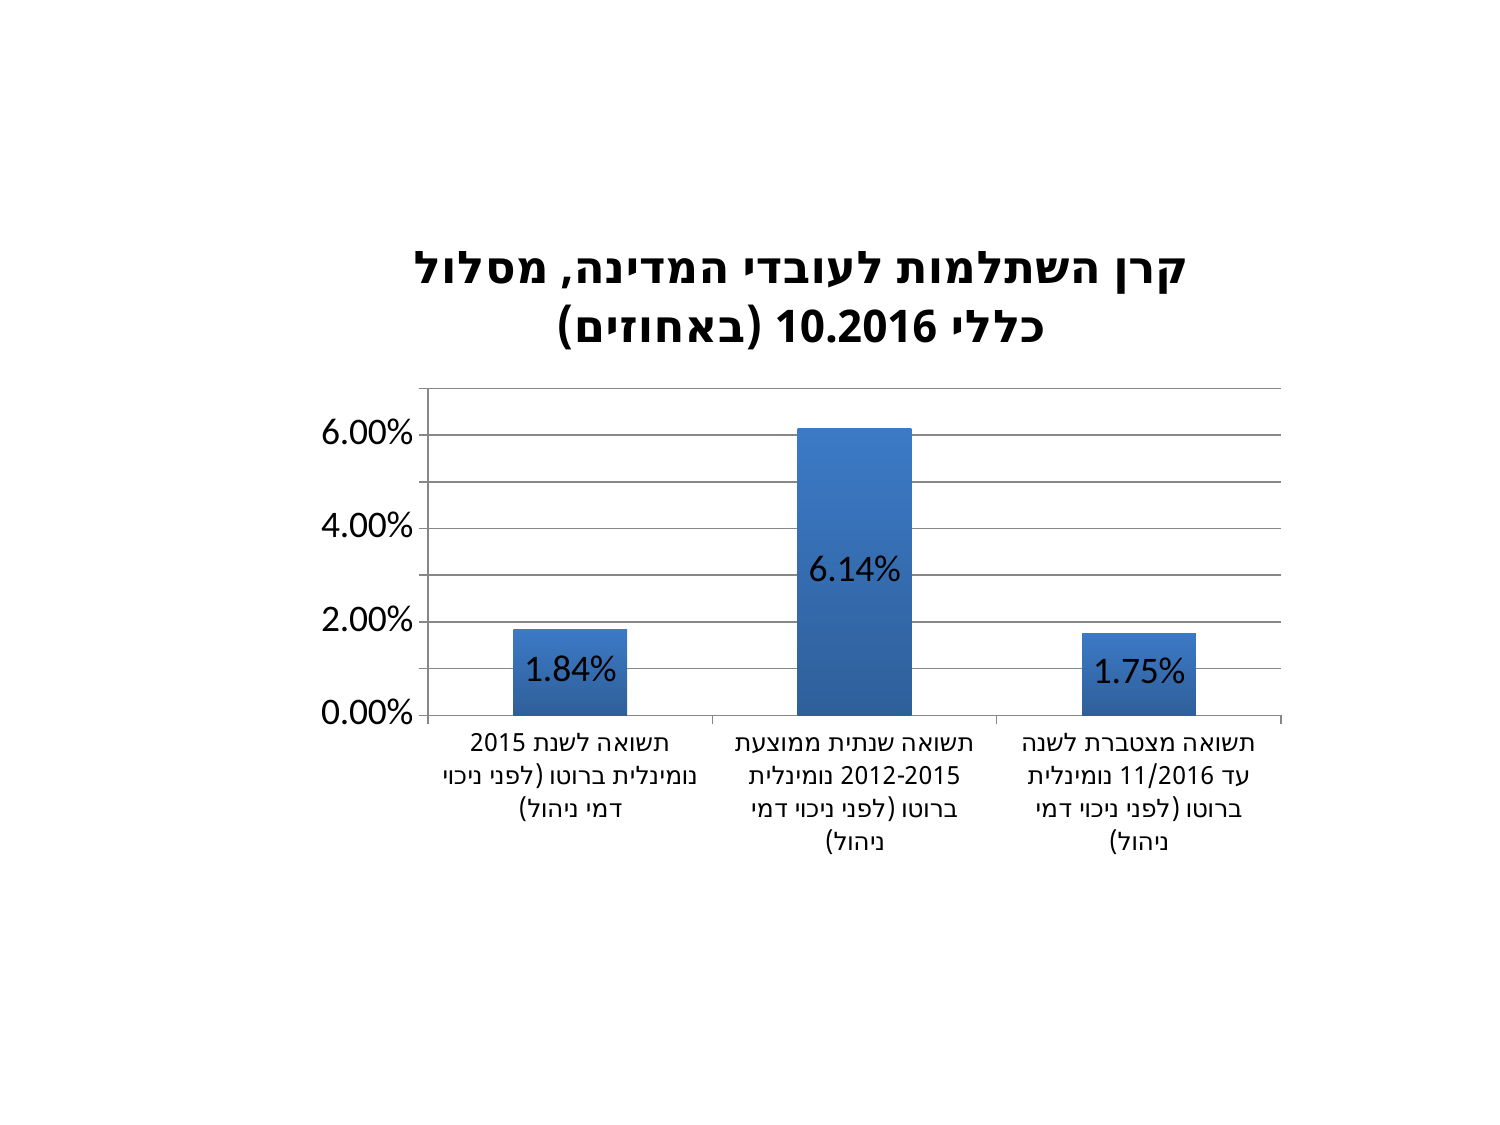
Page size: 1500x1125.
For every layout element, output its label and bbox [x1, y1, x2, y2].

chart [300, 207, 1302, 875]
